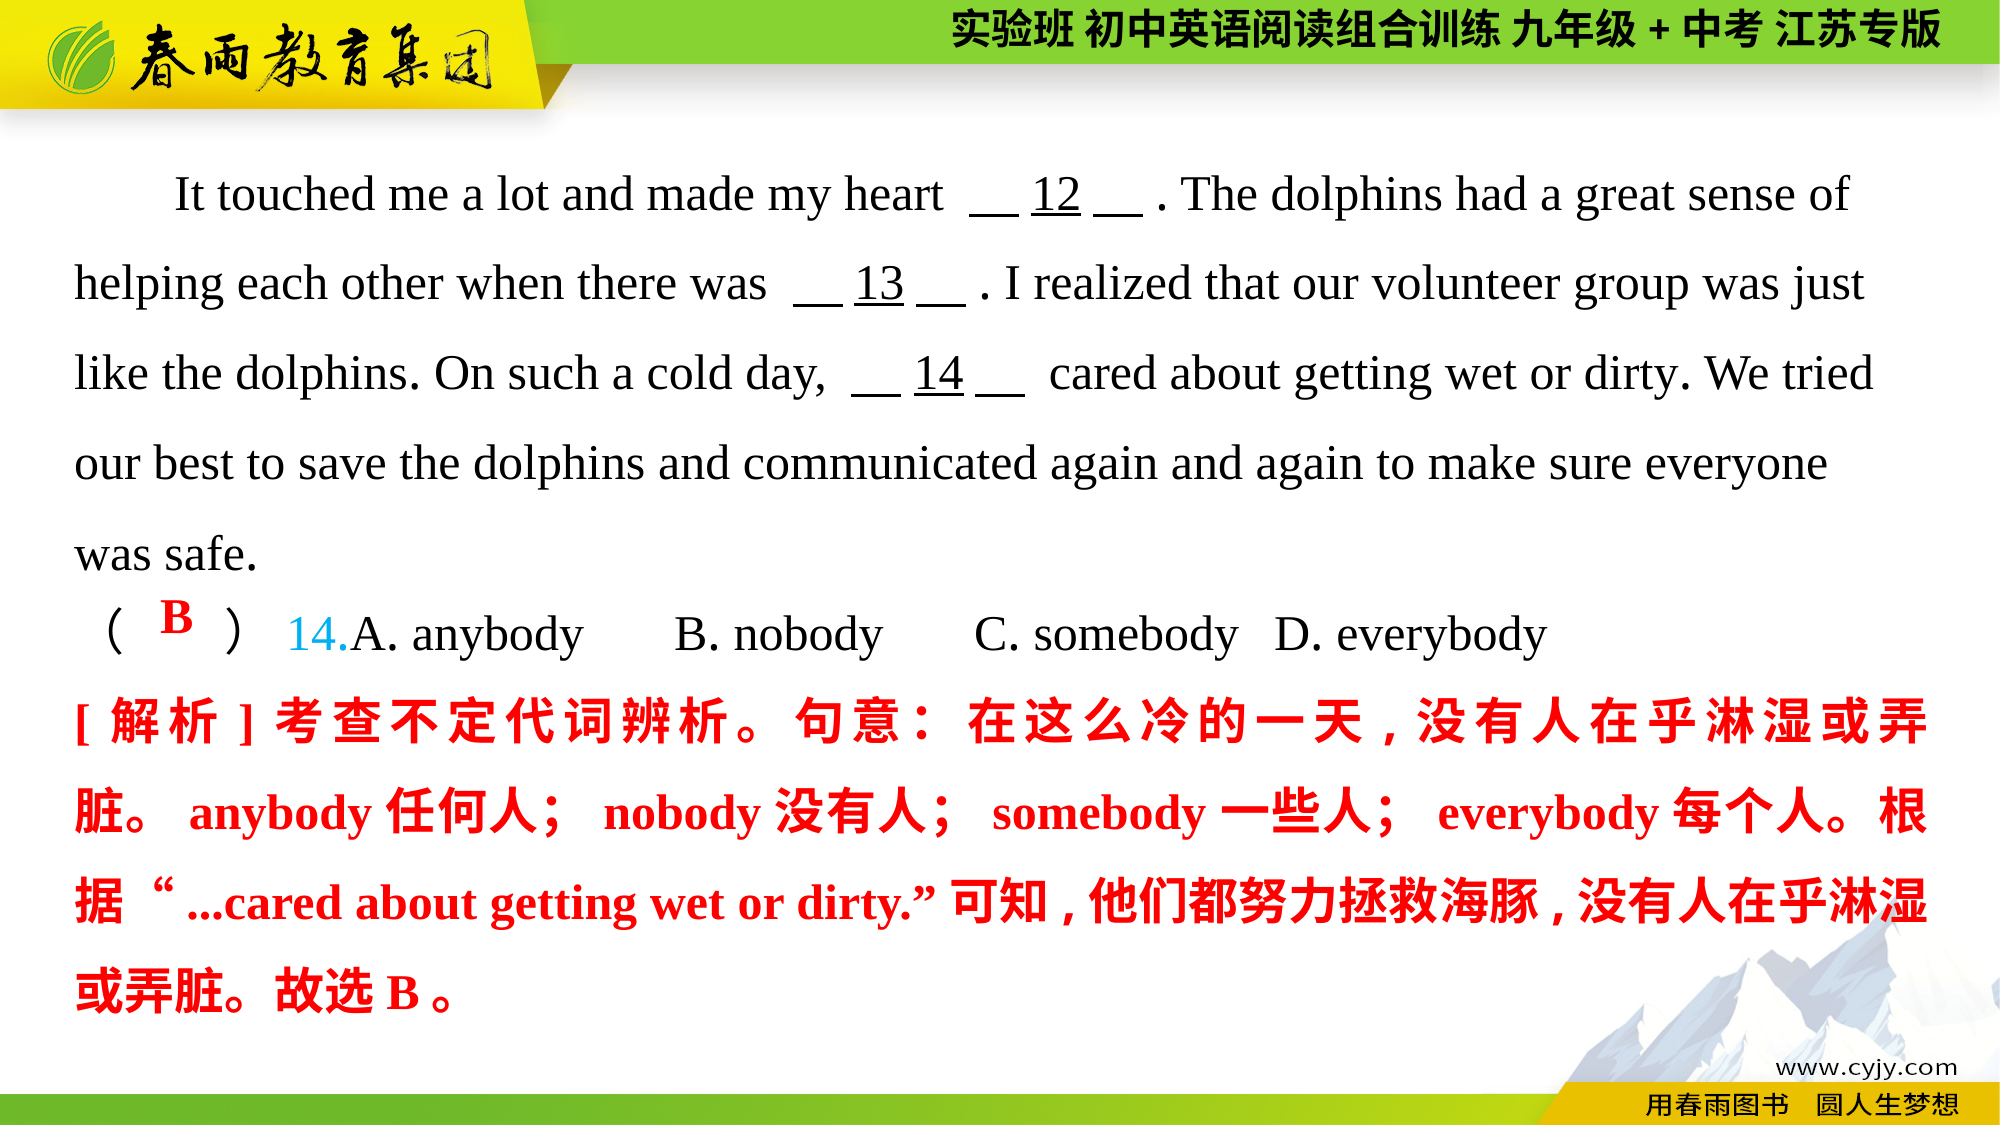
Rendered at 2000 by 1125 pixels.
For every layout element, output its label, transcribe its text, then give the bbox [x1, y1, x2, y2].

text_box B [145, 576, 209, 651]
picture [0, 0, 2000, 1125]
text_box （ ）14.A. anybody B. nobody C. somebody D. everybody [59, 562, 1944, 652]
list It touched me a lot and made my heart 12 . The dolphins had a great sense of helping each other when there was 13 . I realized that our volunteer group was just like the dolphins. On such a cold day, 14 cared about getting wet or dirty. We tried our best to save the dolphins and communicated again and again to make sure everyone was safe. [59, 122, 1944, 562]
text_box [解析]考查不定代词辨析。句意：在这么冷的一天,没有人在乎淋湿或弄脏。anybody任何人；nobody没有人；somebody一些人；everybody每个人。根据“...cared about getting wet or dirty.”可知,他们都努力拯救海豚,没有人在乎淋湿或弄脏。故选B。 [59, 652, 1944, 1028]
